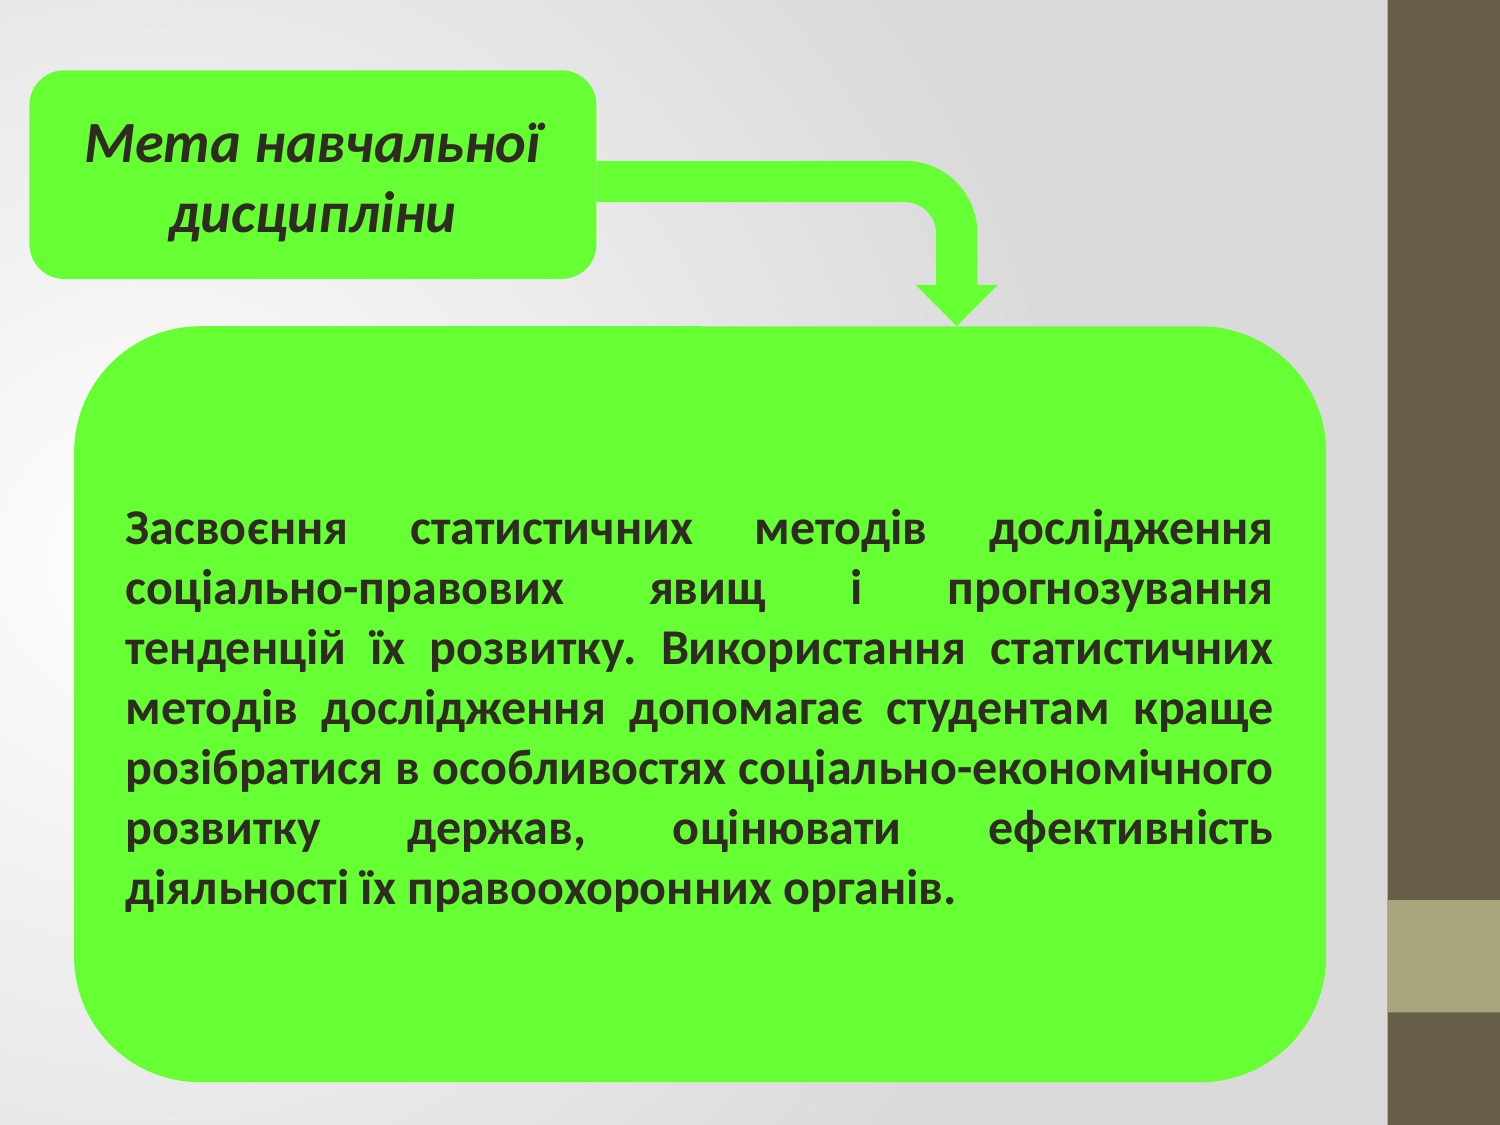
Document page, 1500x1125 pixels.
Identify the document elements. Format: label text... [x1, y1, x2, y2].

text_box [594, 158, 1000, 329]
text_box Мета навчальної дисципліни [28, 69, 598, 281]
text_box Засвоєння статистичних методів дослідження соціально-правових явищ і прогнозування тенденцій їх розвитку. Використання статистичних методів дослідження допомагає студентам краще розібратися в особливостях соціально-економічного розвитку держав, оцінювати ефективність діяльності їх правоохоронних органів. [73, 325, 1328, 1084]
